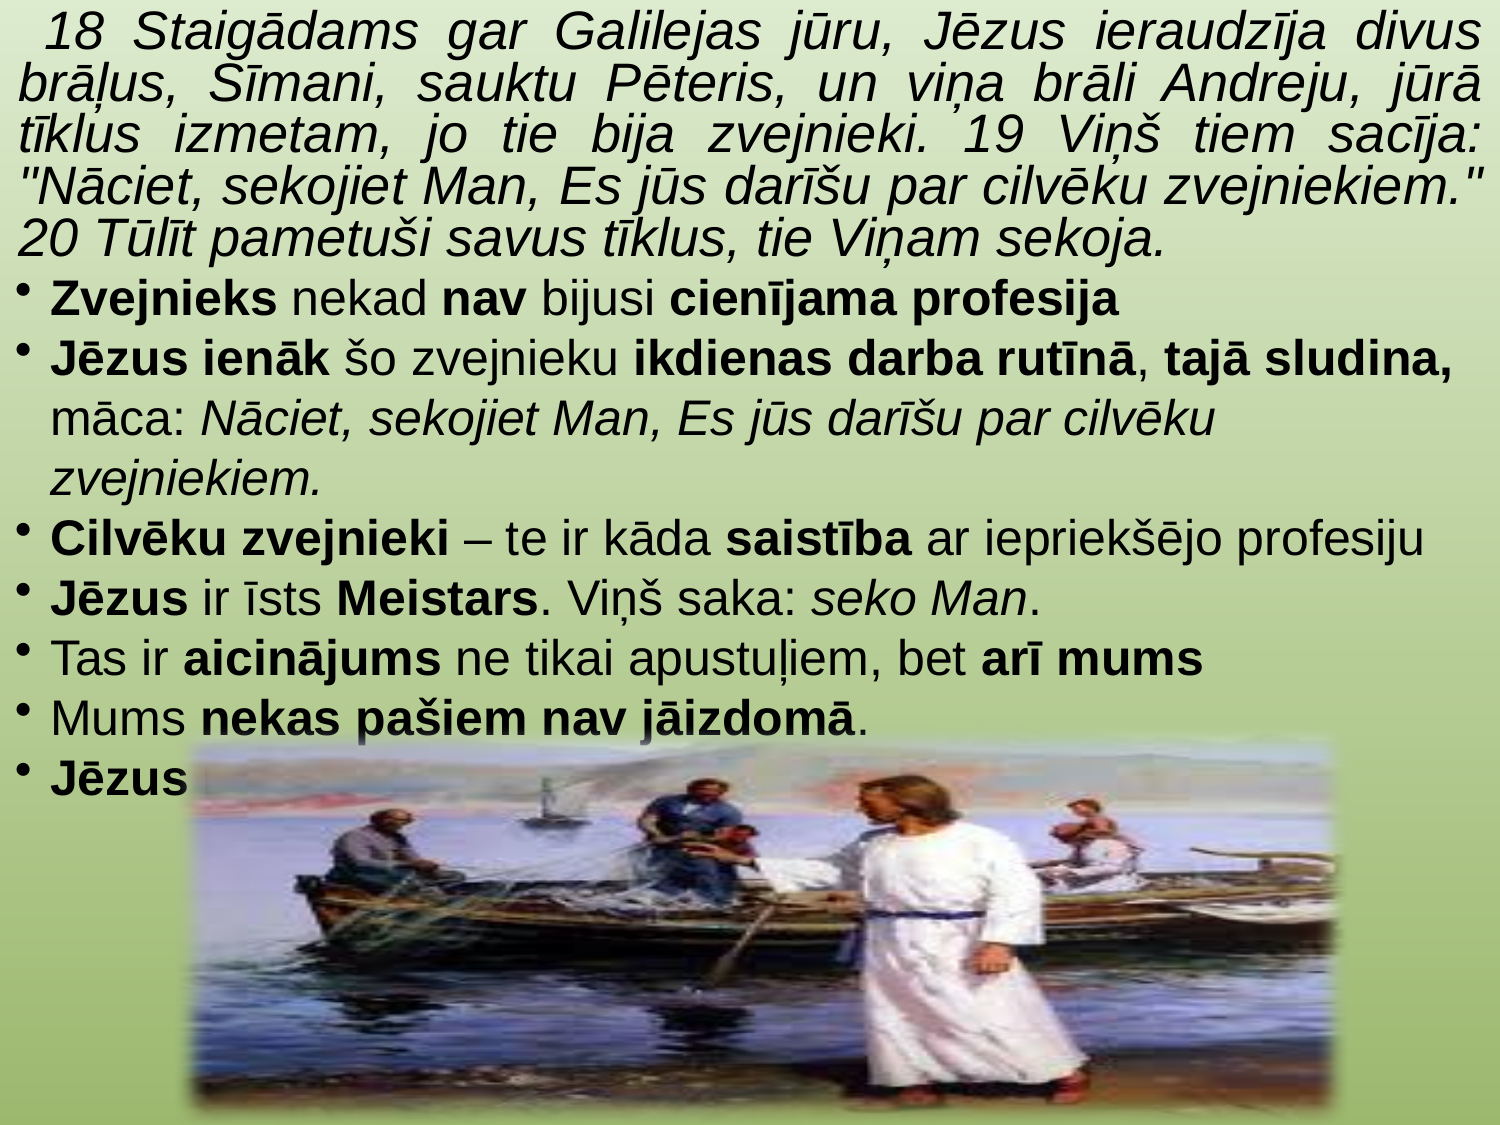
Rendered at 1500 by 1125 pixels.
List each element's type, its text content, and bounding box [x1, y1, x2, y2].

picture [175, 726, 1348, 1125]
list 18 Staigādams gar Galilejas jūru, Jēzus ieraudzīja divus brāļus, Sīmani, sauktu Pēteris, un viņa brāli Andreju, jūrā tīklus izmetam, jo tie bija zvejnieki. 19 Viņš tiem sacīja: "Nāciet, sekojiet Man, Es jūs darīšu par cilvēku zvejniekiem." 20 Tūlīt pametuši savus tīklus, tie Viņam sekoja. [0, 0, 1500, 256]
text_box Zvejnieks nekad nav bijusi cienījama profesija Jēzus ienāk šo zvejnieku ikdienas darba rutīnā, tajā sludina, māca: Nāciet, sekojiet Man, Es jūs darīšu par cilvēku zvejniekiem. Cilvēku zvejnieki – te ir kāda saistība ar iepriekšējo profesiju Jēzus ir īsts Meistars. Viņš saka: seko Man. Tas ir aicinājums ne tikai apustuļiem, bet arī mums Mums nekas pašiem nav jāizdomā. Jēzus mums visu priekšā ir parādījis. [0, 257, 1500, 848]
